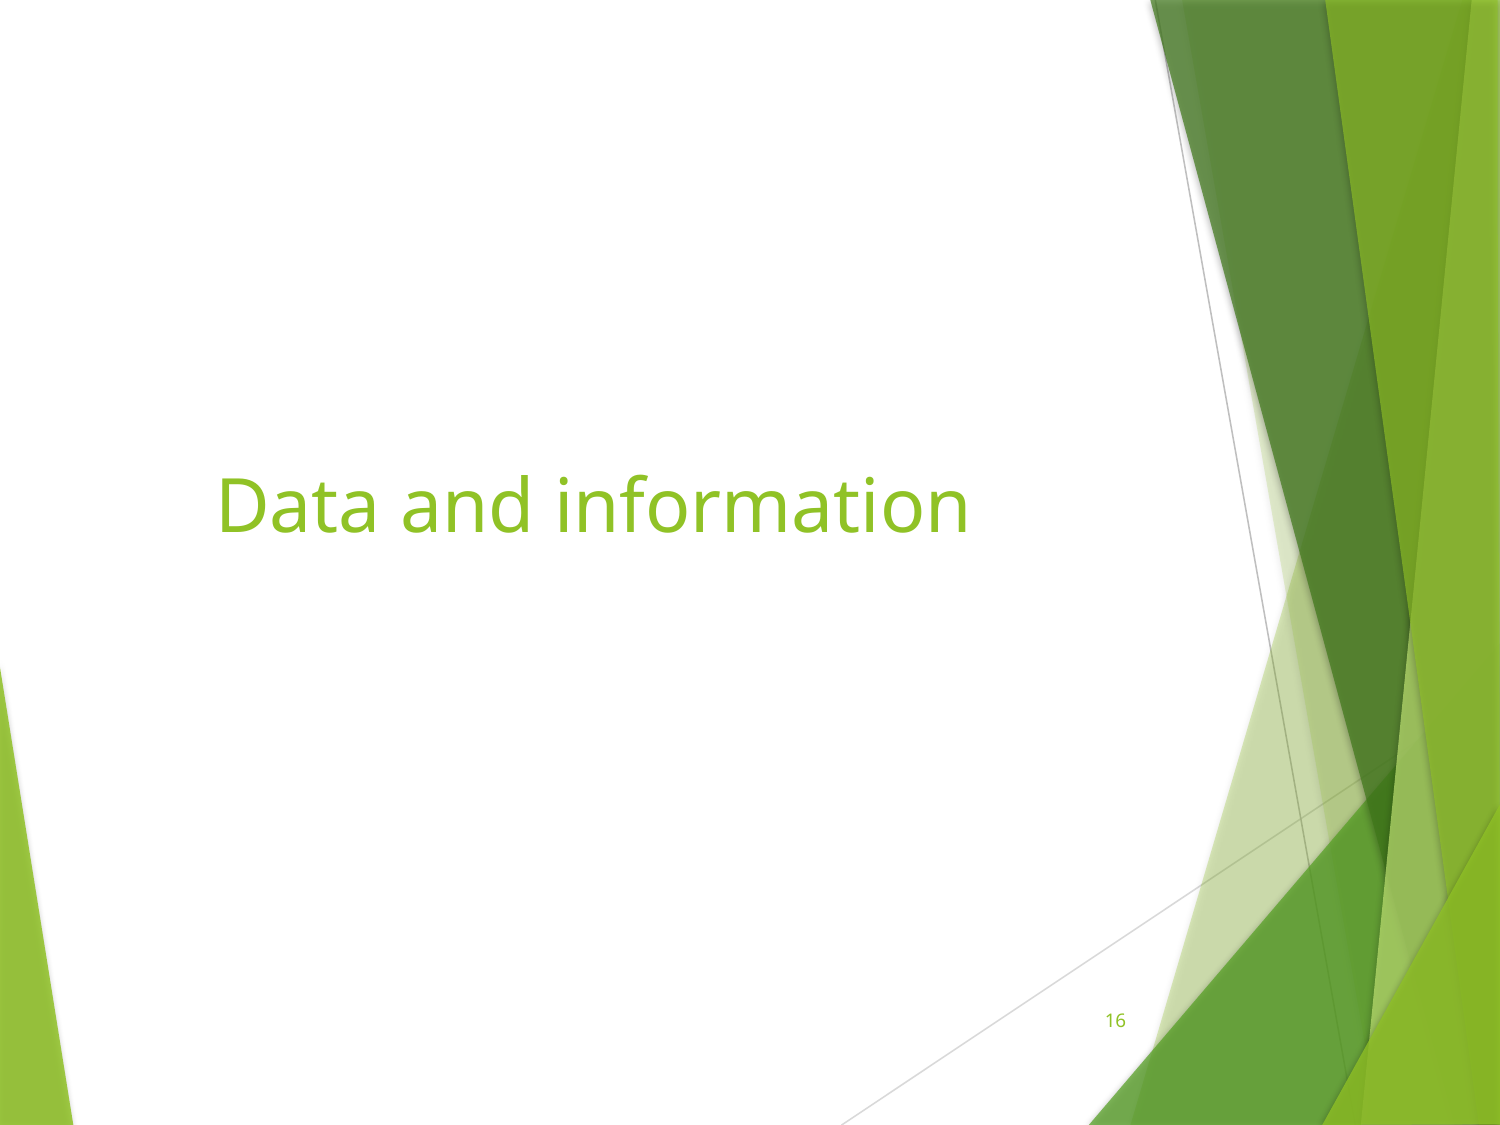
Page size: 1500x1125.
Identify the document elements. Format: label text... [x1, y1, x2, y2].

slide_number 16 [1057, 991, 1142, 1051]
title Data and information [200, 450, 1242, 667]
